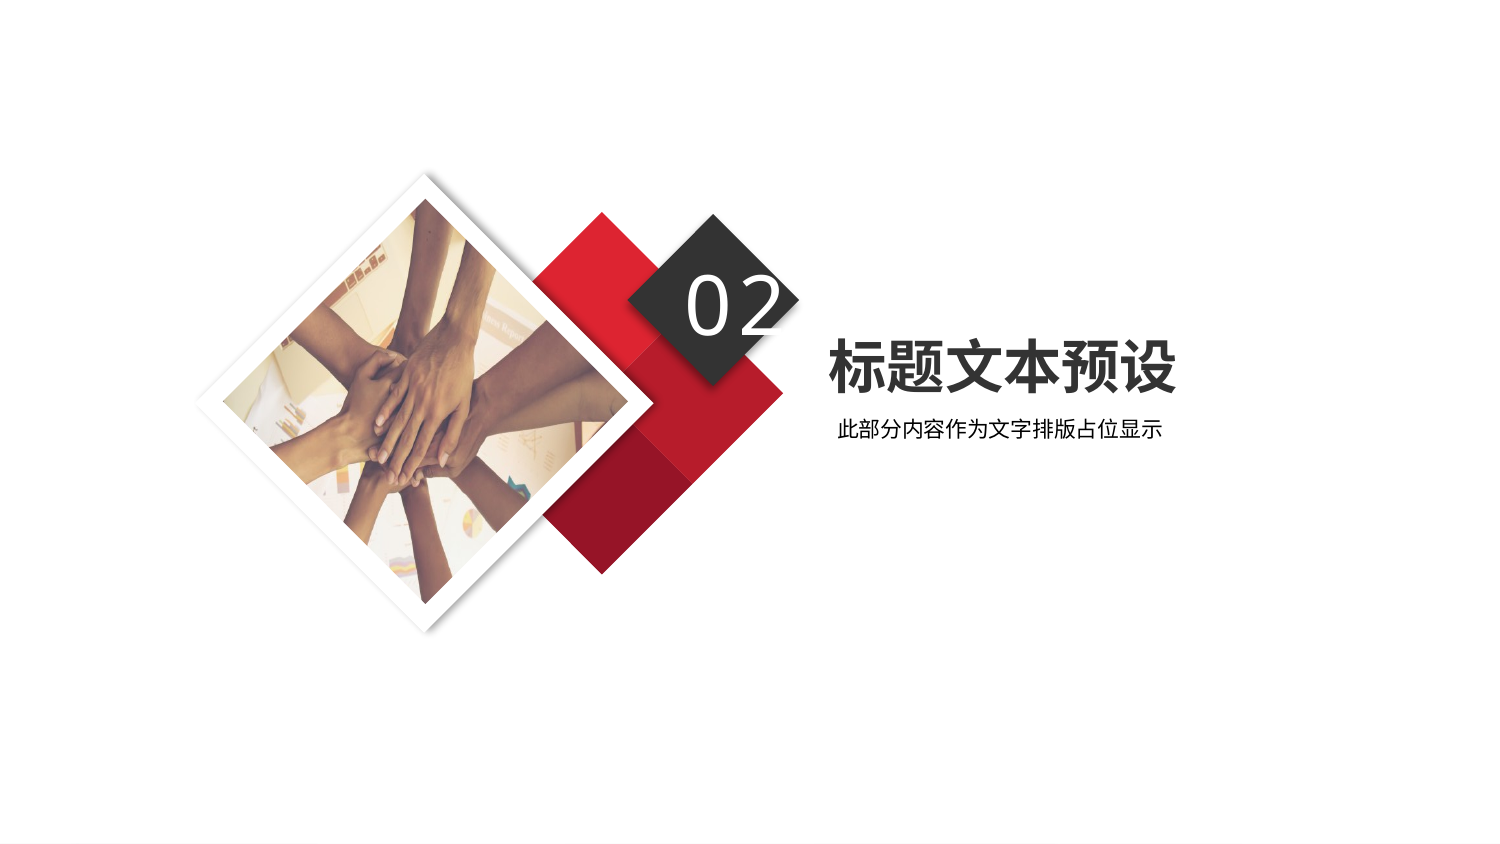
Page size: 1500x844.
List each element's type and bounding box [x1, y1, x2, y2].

text_box [194, 173, 654, 634]
text_box [658, 213, 824, 387]
text_box [769, 300, 1266, 446]
text_box [658, 394, 784, 575]
